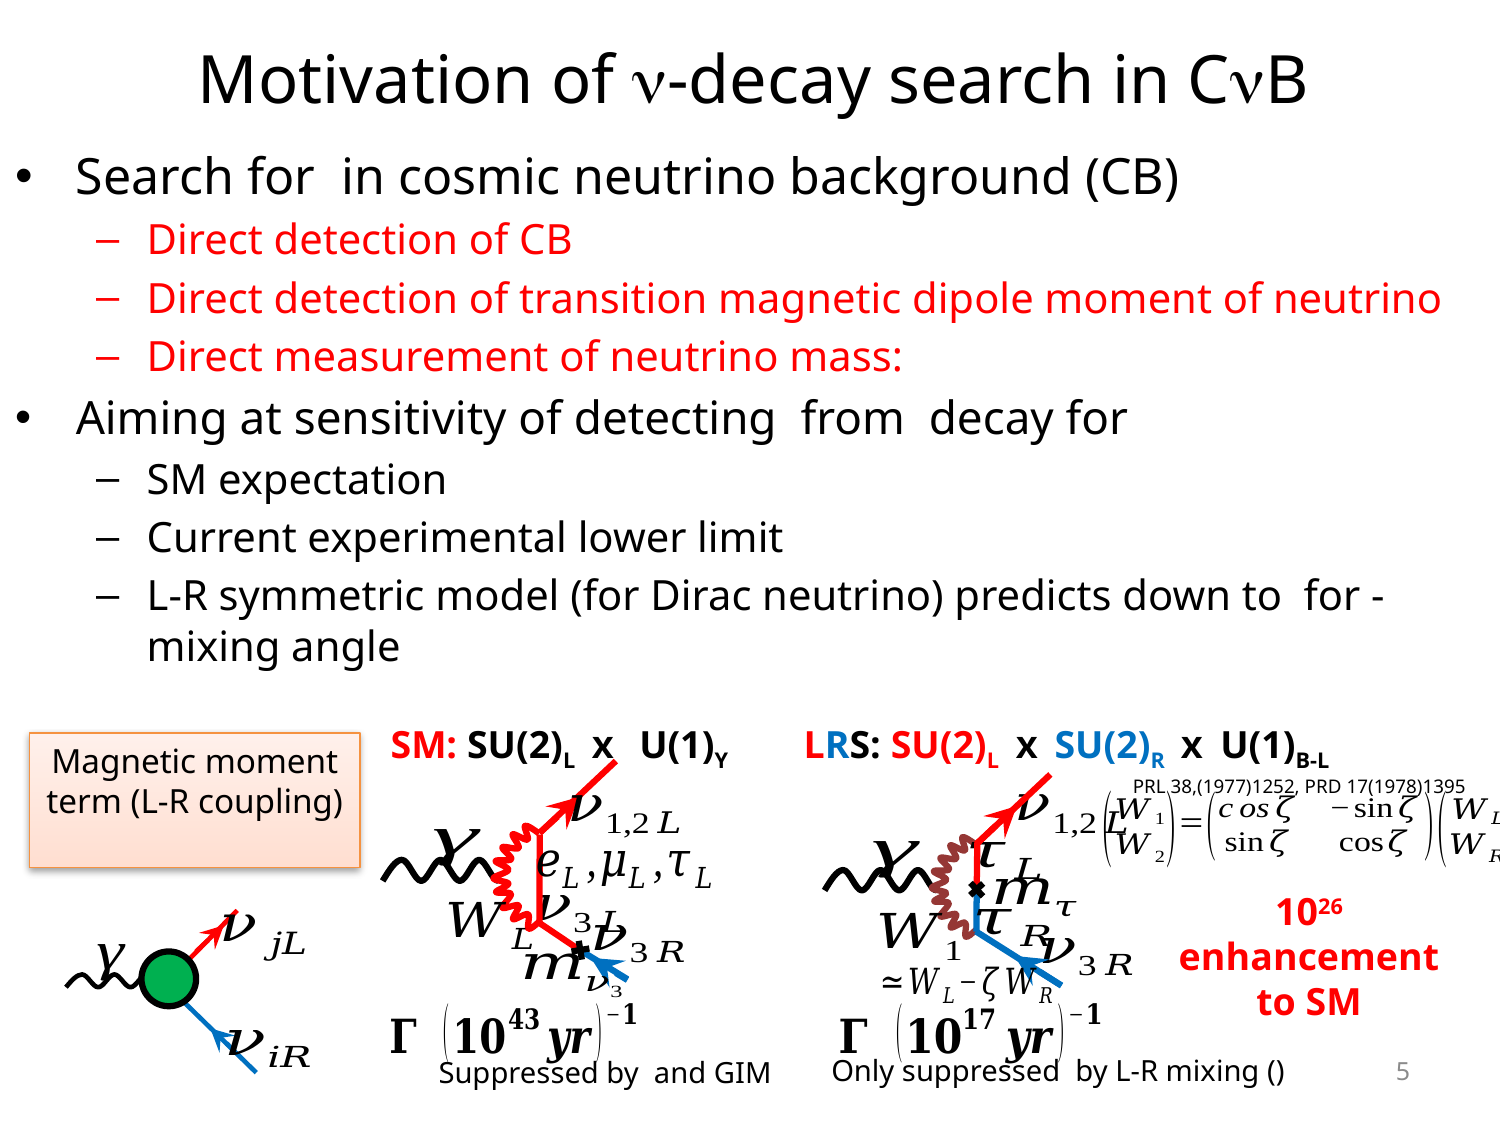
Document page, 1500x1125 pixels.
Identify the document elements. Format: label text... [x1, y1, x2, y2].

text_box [824, 776, 1135, 982]
text_box 1026 enhancement to SM [1157, 880, 1461, 1031]
text_box LRS: SU(2)LｘSU(2)RｘU(1)B-L [788, 713, 1345, 780]
slide_number 5 [1074, 1042, 1425, 1103]
text_box PRL 38,(1977)1252, PRD 17(1978)1395 [1117, 767, 1480, 805]
text_box SM: SU(2)Lｘ U(1)Y [375, 713, 743, 780]
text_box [382, 777, 713, 1003]
title Motivation of -decay search in CB [78, 19, 1429, 135]
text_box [65, 896, 314, 1074]
